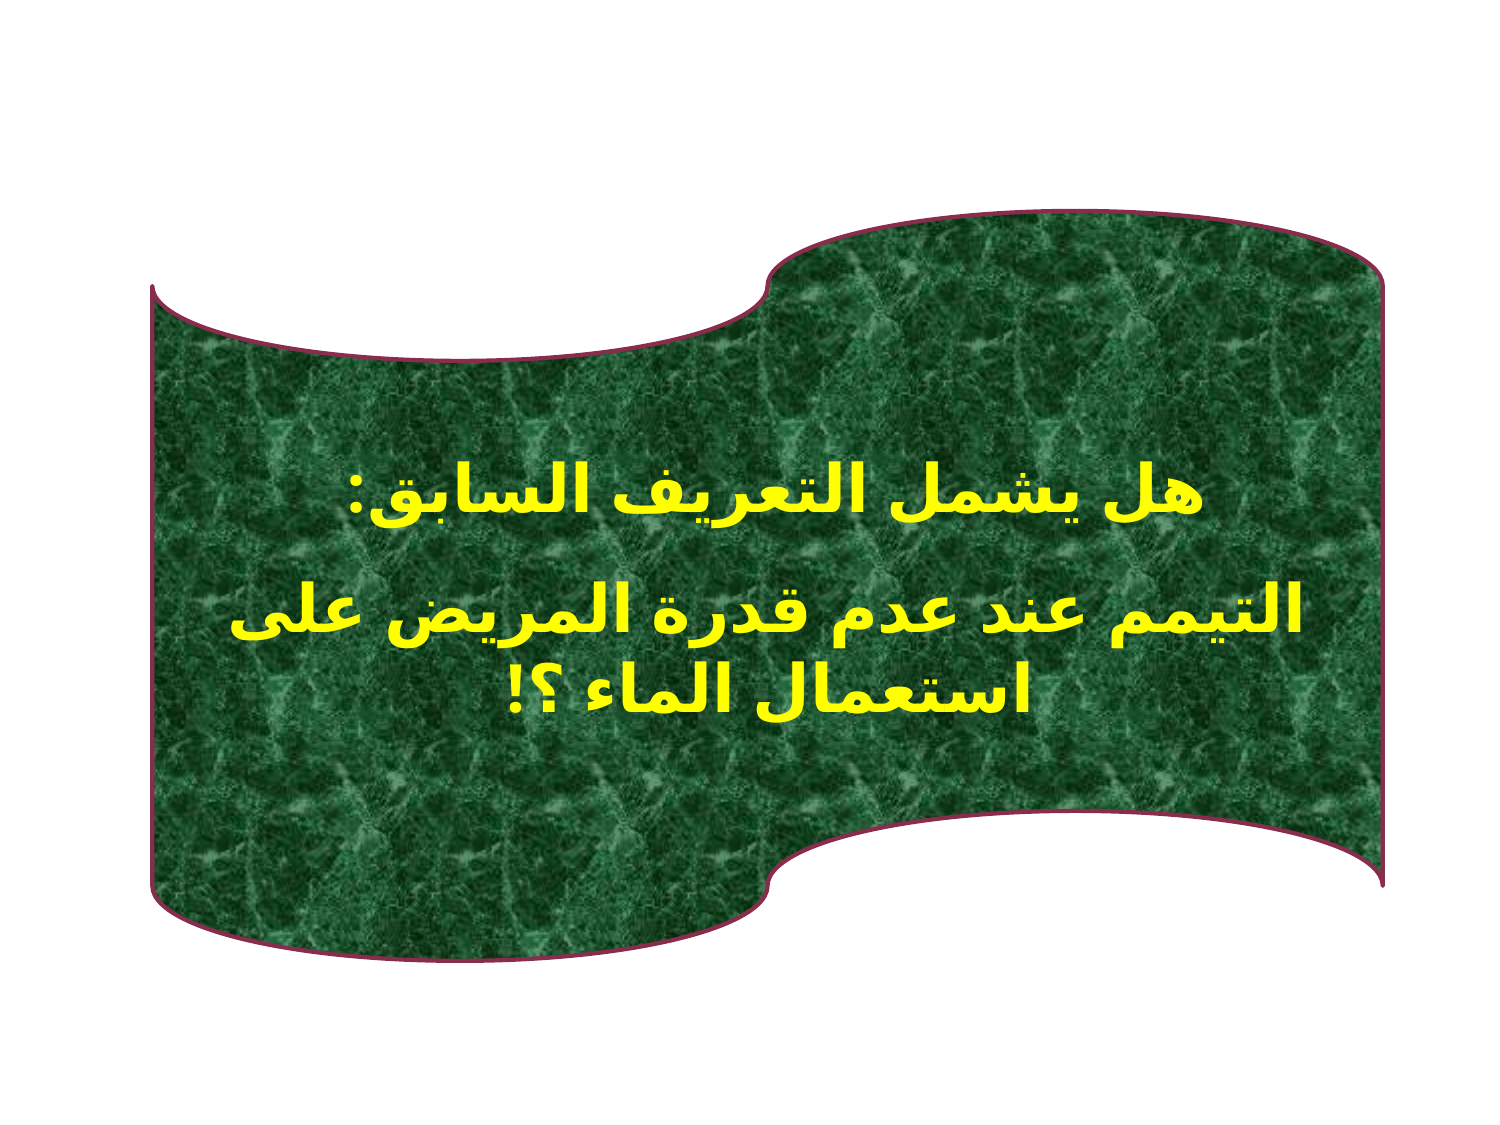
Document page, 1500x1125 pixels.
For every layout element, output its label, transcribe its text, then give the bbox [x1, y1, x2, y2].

text_box هل يشمل التعريف السابق: التيمم عند عدم قدرة المريض على استعمال الماء ؟! [150, 208, 1385, 963]
